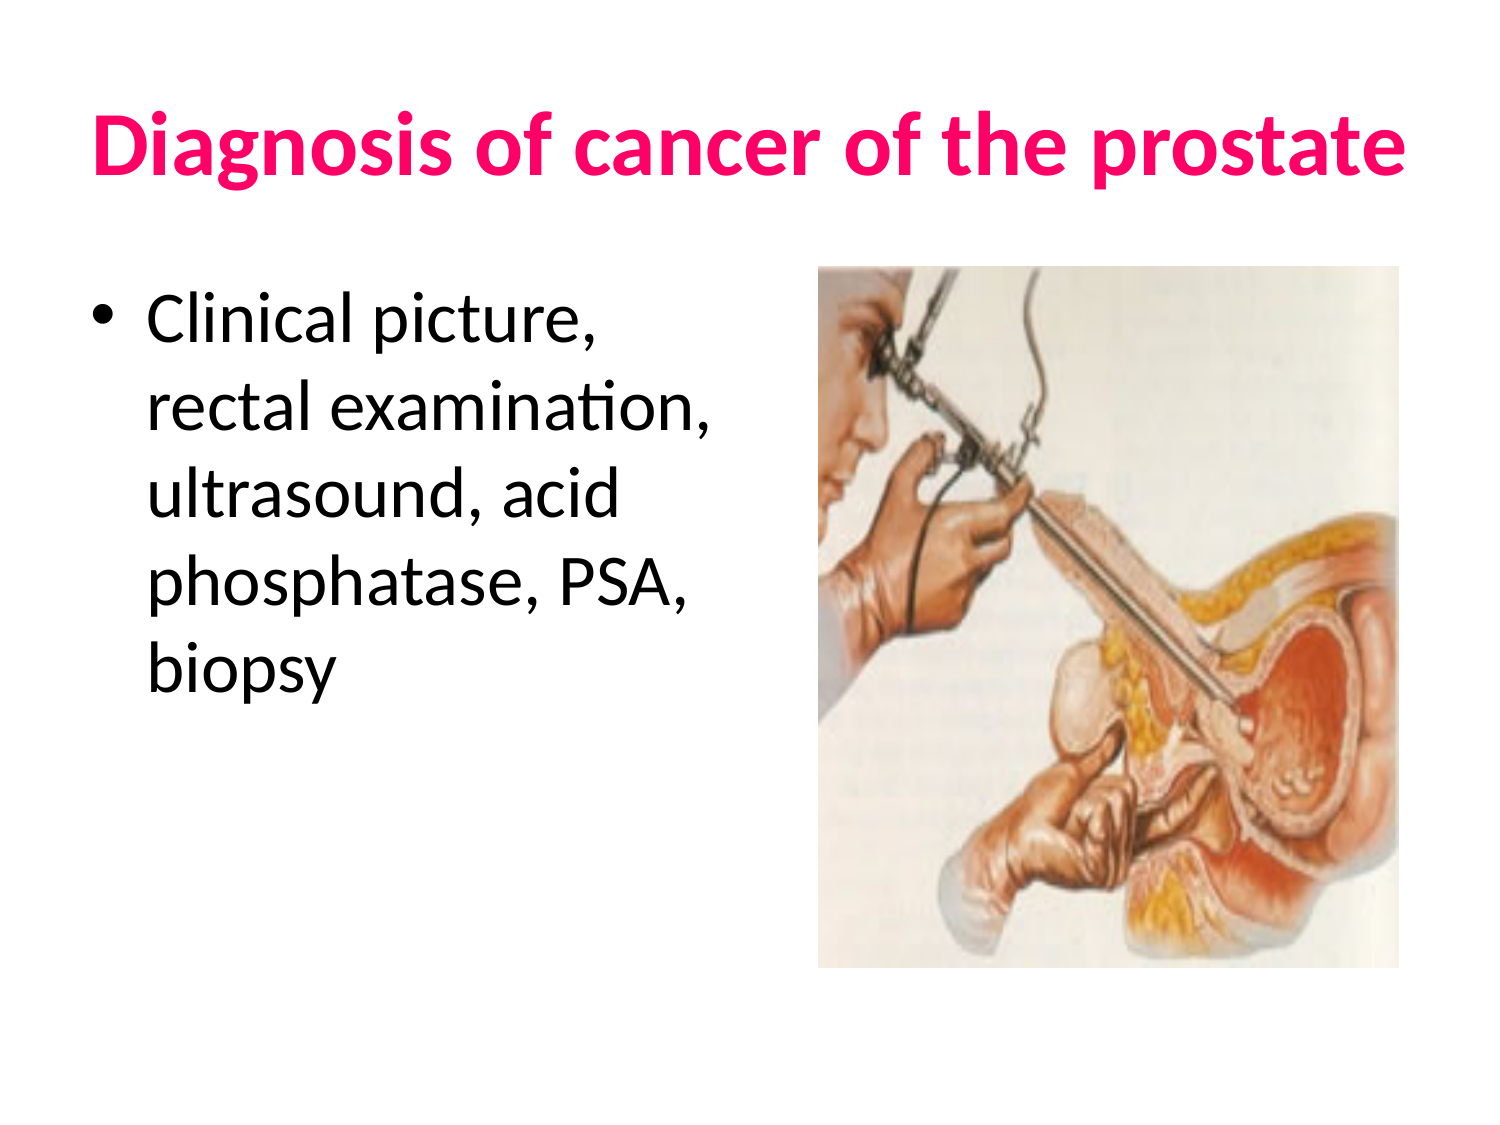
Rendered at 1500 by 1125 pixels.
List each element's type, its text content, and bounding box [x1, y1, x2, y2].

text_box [817, 266, 1399, 968]
title Diagnosis of cancer of the prostate [75, 45, 1425, 233]
list Clinical picture, rectal examination, ultrasound, acid phosphatase, PSA, biopsy [75, 262, 738, 1005]
